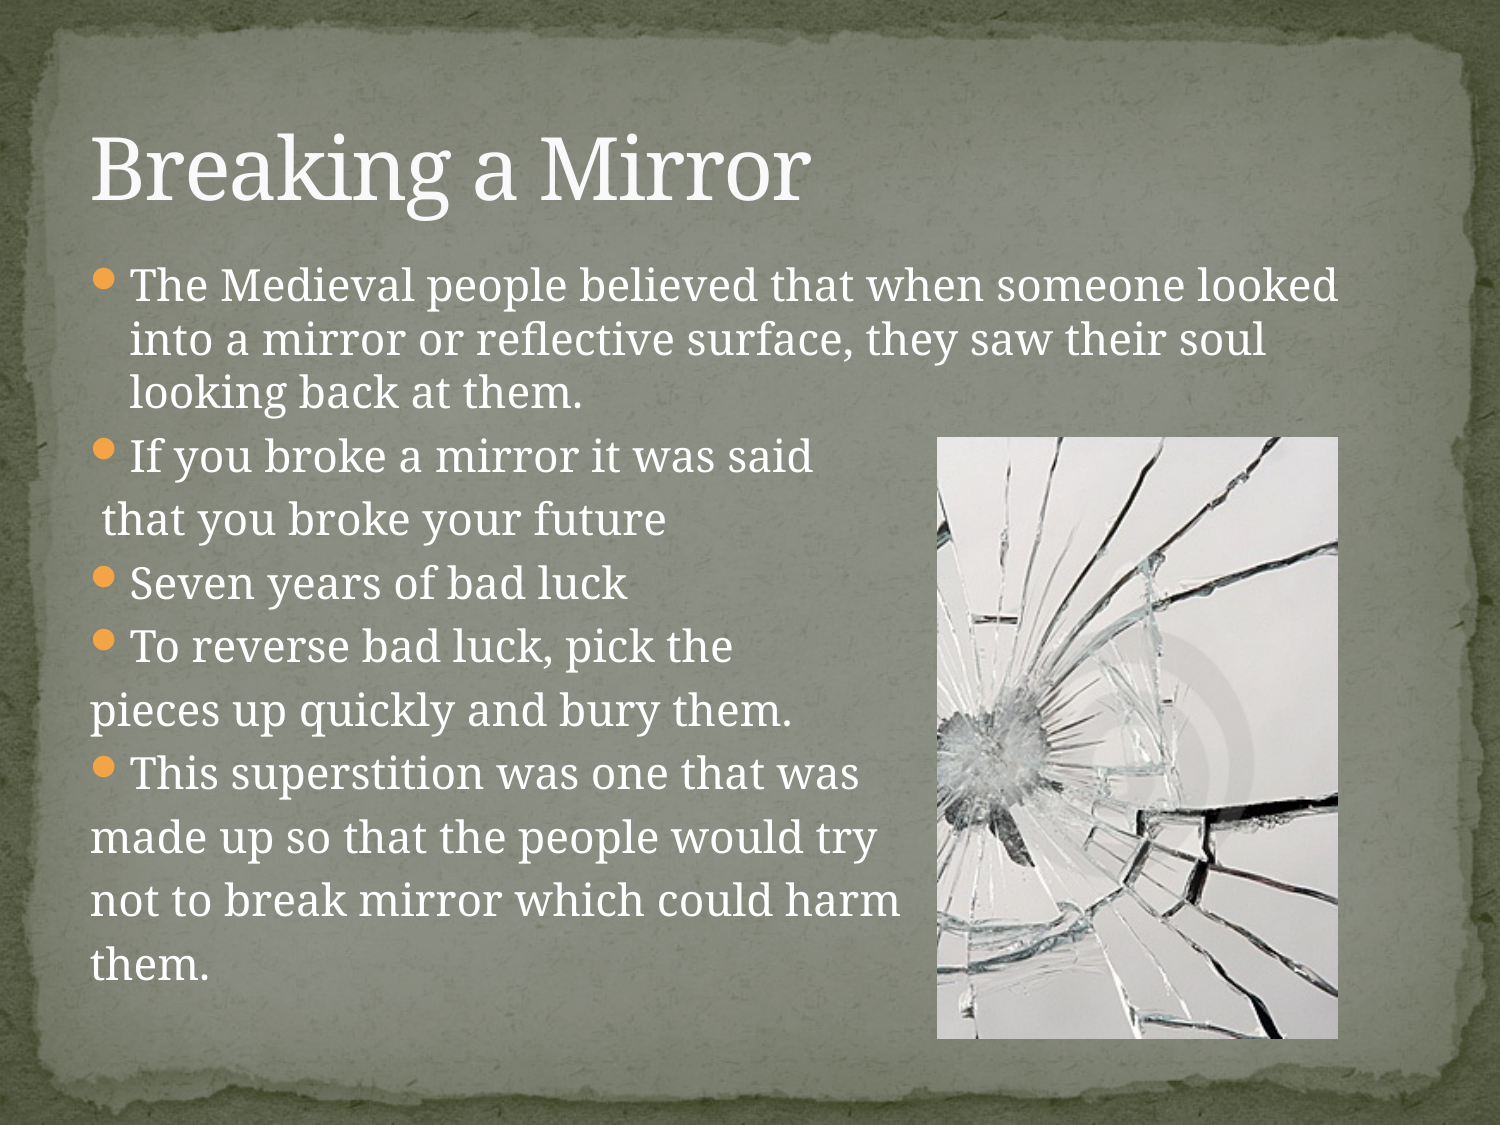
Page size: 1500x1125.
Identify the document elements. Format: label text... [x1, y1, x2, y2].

title Breaking a Mirror [74, 24, 1425, 225]
list The Medieval people believed that when someone looked into a mirror or reflective surface, they saw their soul looking back at them. If you broke a mirror it was said that you broke your future Seven years of bad luck To reverse bad luck, pick the pieces up quickly and bury them. This superstition was one that was made up so that the people would try not to break mirror which could harm them. [75, 249, 1425, 1000]
picture [937, 437, 1338, 1039]
